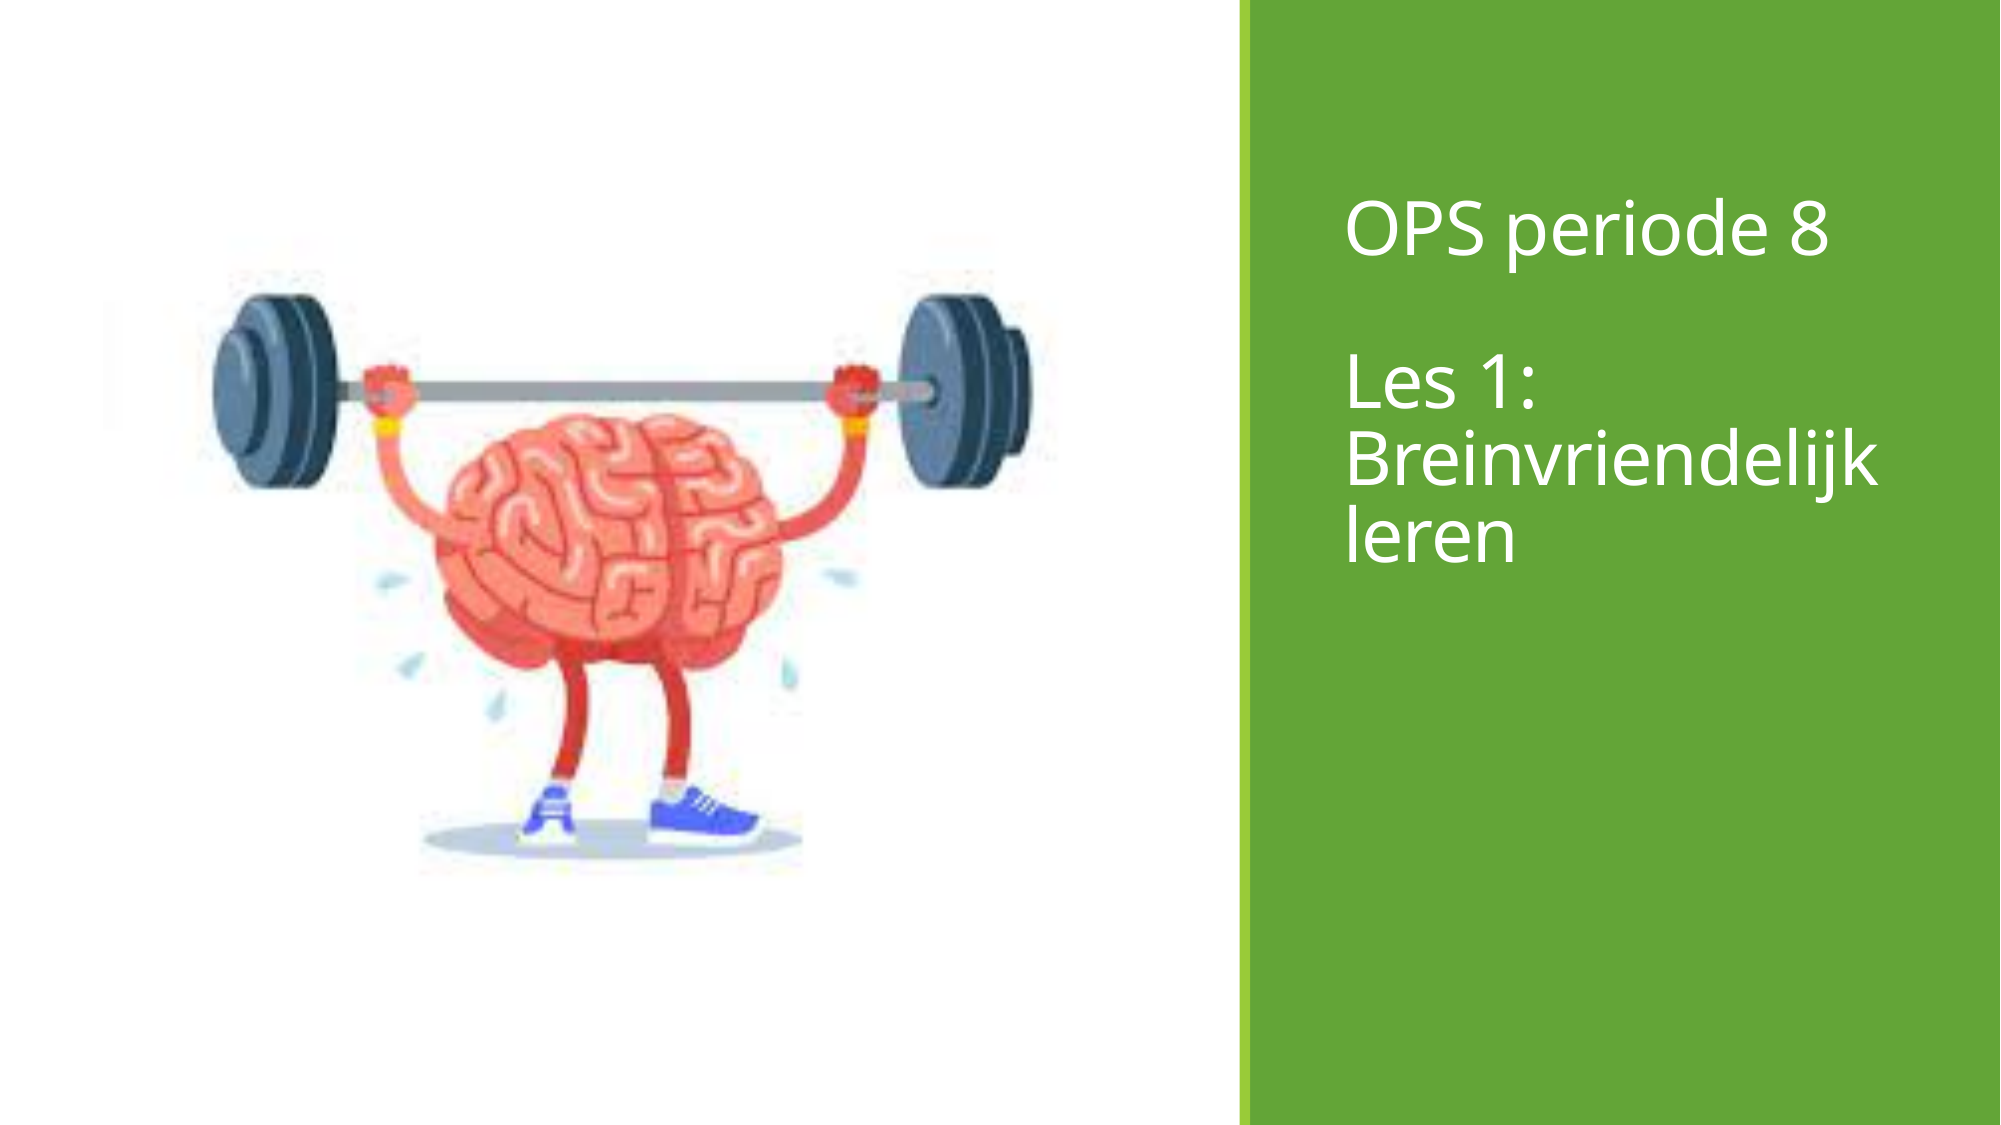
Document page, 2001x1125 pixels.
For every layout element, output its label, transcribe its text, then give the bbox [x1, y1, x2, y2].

text_box [1238, 0, 1251, 1125]
title OPS periode 8 Les 1: Breinvriendelijk leren [1328, 104, 1929, 585]
text_box [1251, 0, 2000, 1125]
text_box [0, 0, 1238, 1125]
picture [103, 176, 1134, 949]
